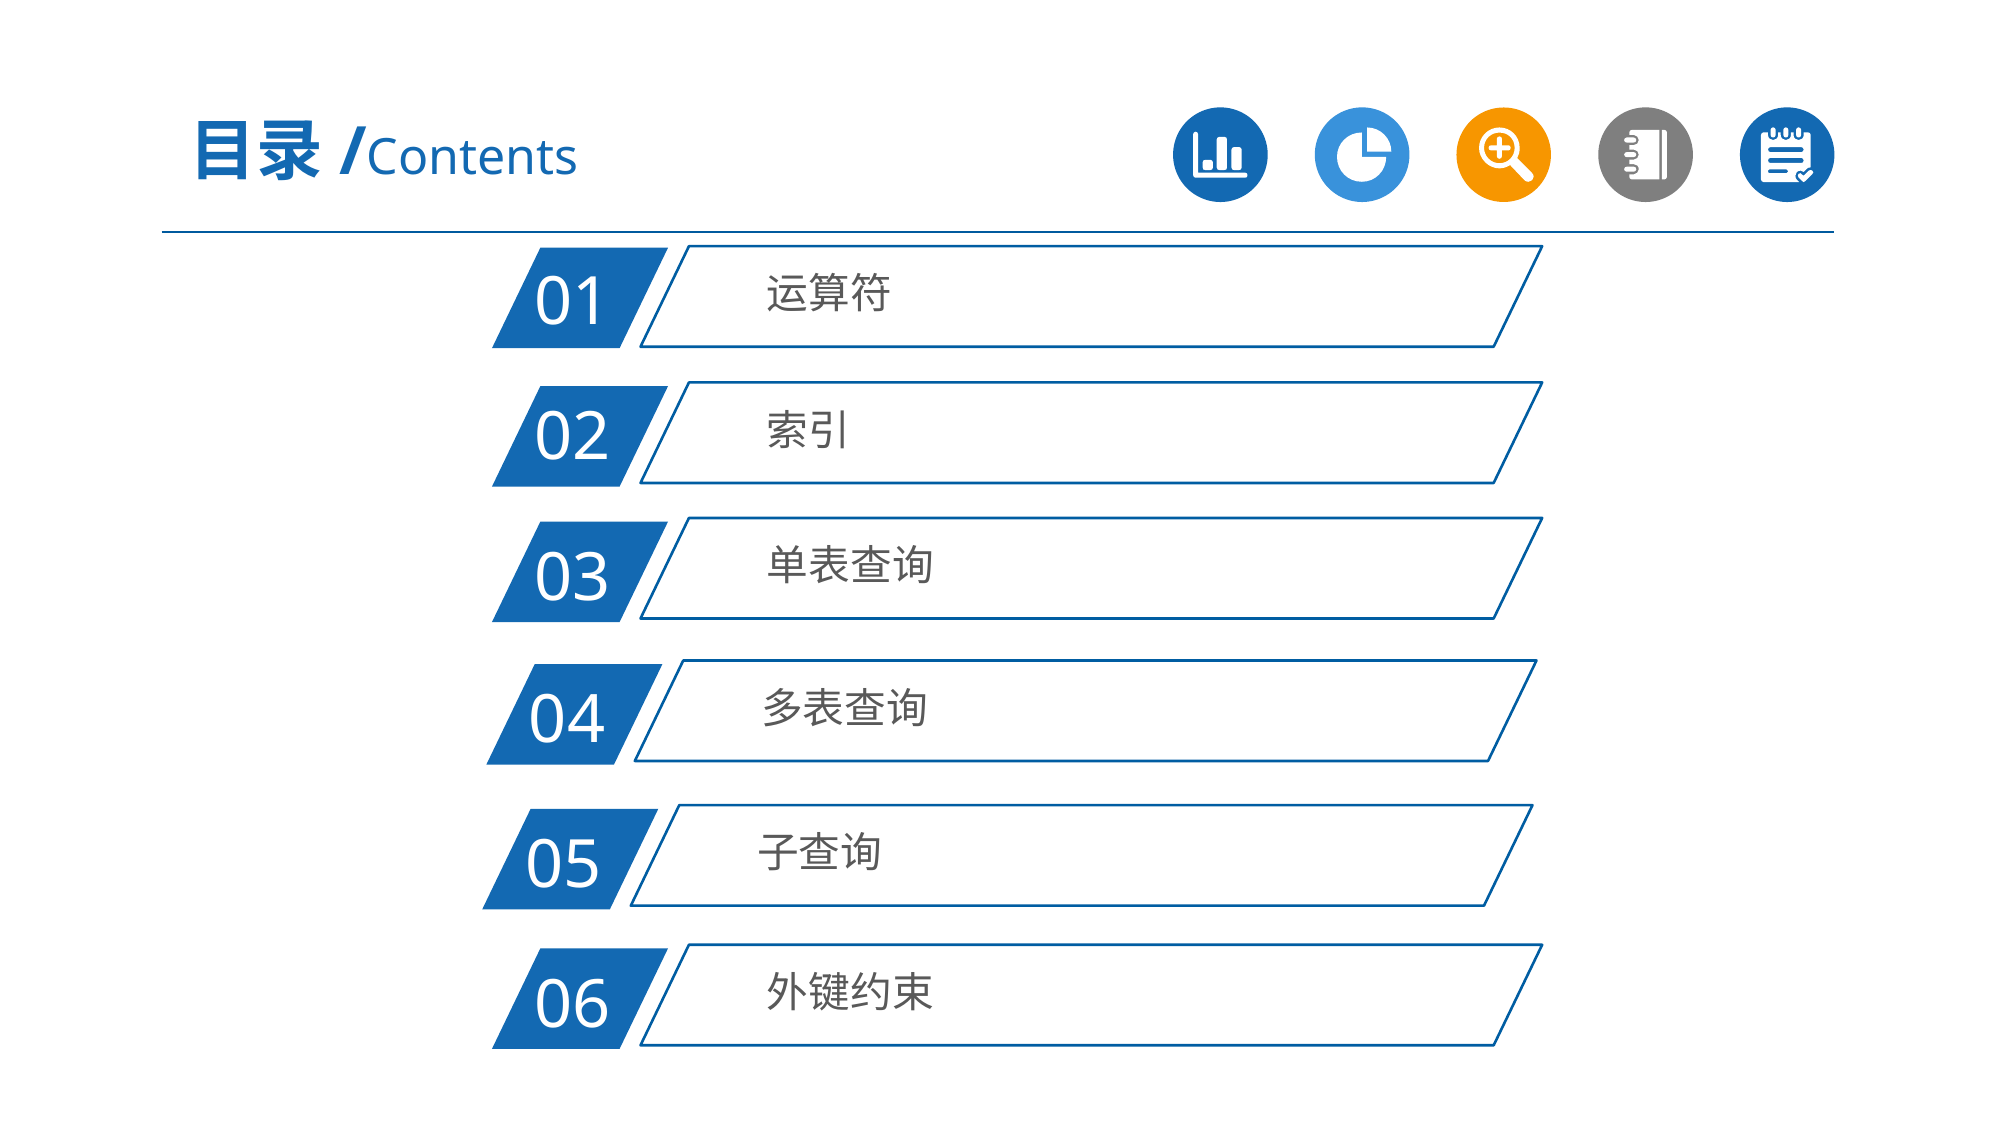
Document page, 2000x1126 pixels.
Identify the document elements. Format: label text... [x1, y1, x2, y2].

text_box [481, 808, 627, 910]
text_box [640, 517, 1543, 619]
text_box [630, 804, 1533, 906]
text_box 目录/Contents [137, 93, 631, 203]
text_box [486, 663, 630, 765]
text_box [491, 521, 637, 623]
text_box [491, 247, 637, 349]
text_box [491, 948, 637, 1050]
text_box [640, 944, 1543, 1046]
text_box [640, 245, 1543, 347]
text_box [640, 382, 1543, 484]
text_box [634, 660, 1537, 762]
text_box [491, 384, 637, 487]
